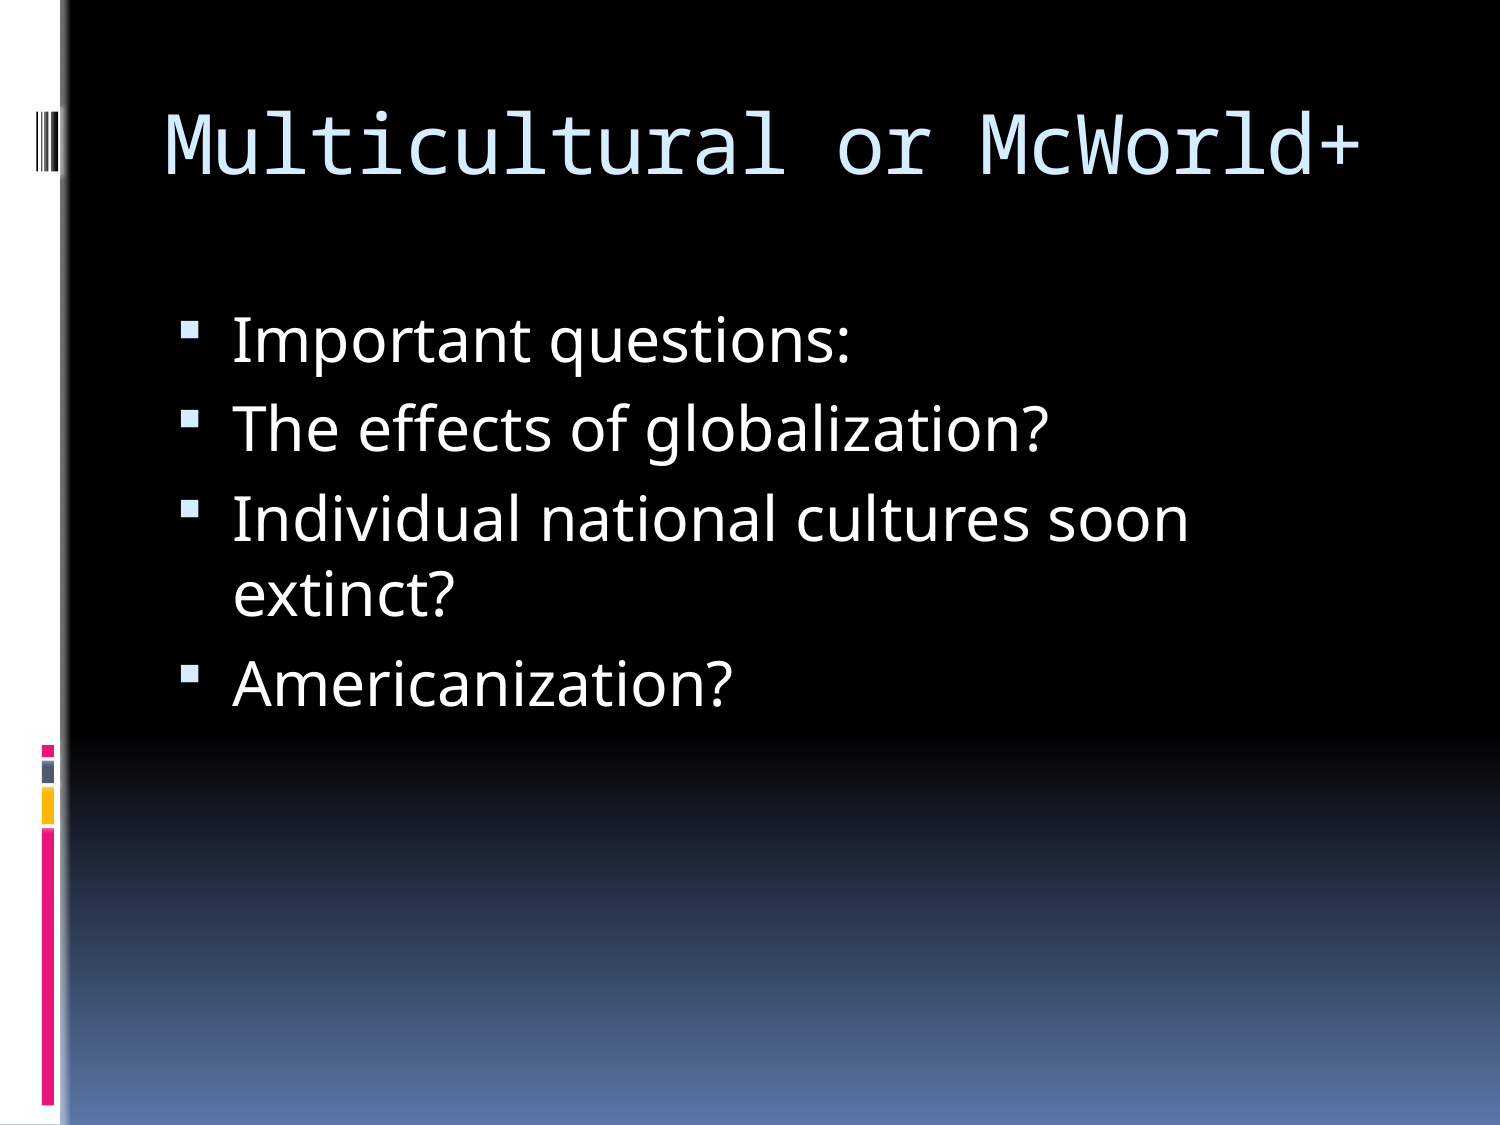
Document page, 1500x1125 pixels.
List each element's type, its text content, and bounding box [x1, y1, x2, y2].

title Multicultural or McWorld+ [150, 83, 1425, 234]
list Important questions: The effects of globalization? Individual national cultures soon extinct? Americanization? [150, 292, 1425, 1043]
